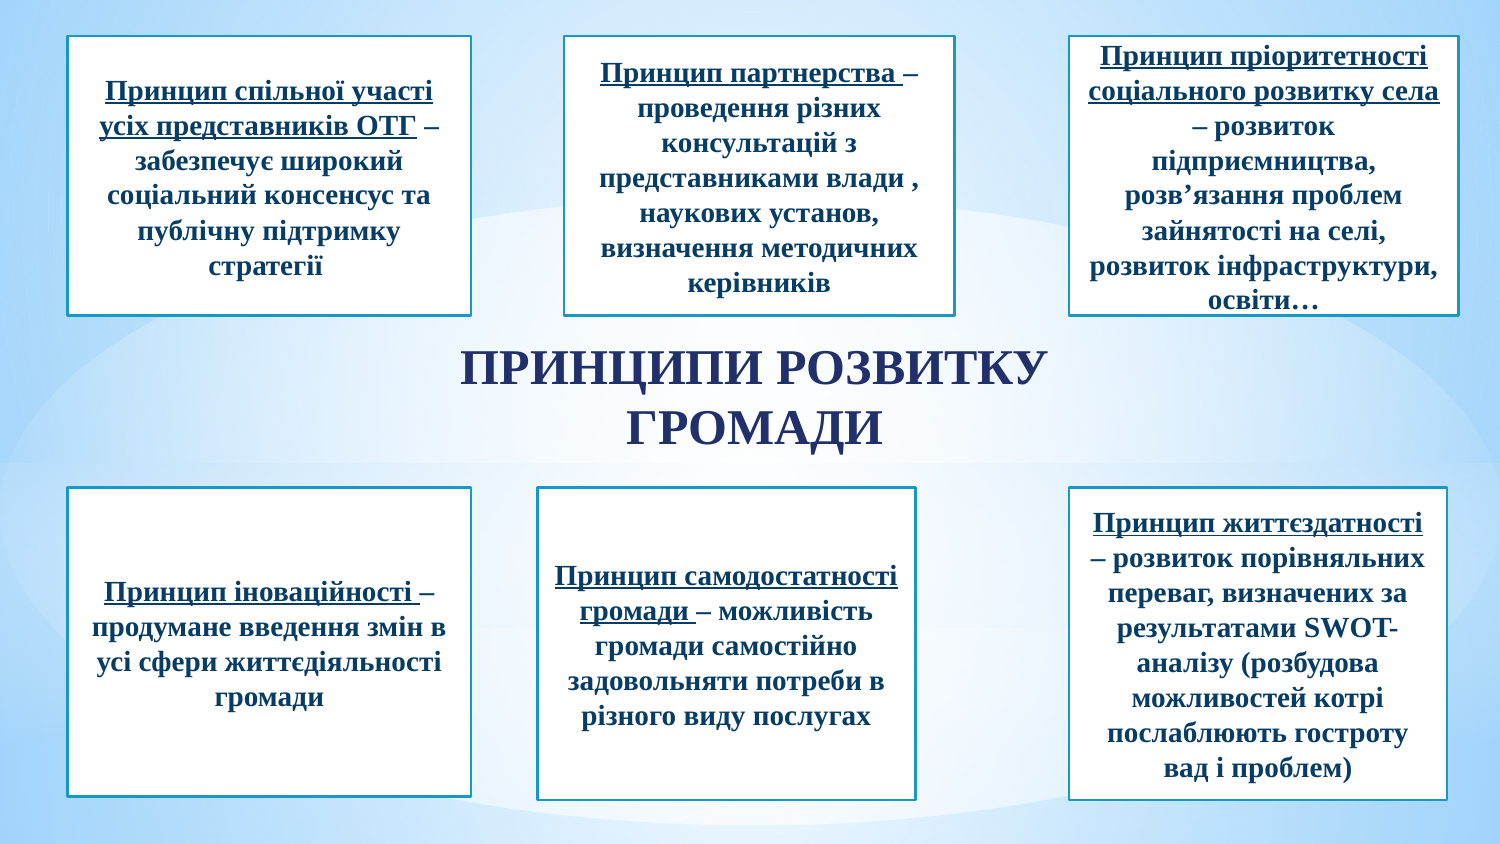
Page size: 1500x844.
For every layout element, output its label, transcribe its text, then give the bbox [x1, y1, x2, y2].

text_box Принцип пріоритетності соціального розвитку села – розвиток підприємництва, розв’язання проблем зайнятості на селі, розвиток інфраструктури, освіти… [1068, 35, 1460, 317]
text_box Принцип партнерства – проведення різних консультацій з представниками влади , наукових установ, визначення методичних керівників [563, 35, 956, 317]
text_box Принцип життєздатності – розвиток порівняльних переваг, визначених за результатами SWOT-аналізу (розбудова можливостей котрі послаблюють гостроту вад і проблем) [1068, 486, 1448, 801]
text_box ПРИНЦИПИ РОЗВИТКУ ГРОМАДИ [353, 327, 1157, 463]
text_box Принцип самодостатності громади – можливість громади самостійно задовольняти потреби в різного виду послугах [536, 486, 917, 801]
text_box Принцип спільної участі усіх представників ОТГ – забезпечує широкий соціальний консенсус та публічну підтримку стратегії [66, 35, 472, 317]
text_box Принцип іноваційності – продумане введення змін в усі сфери життєдіяльності громади [66, 486, 472, 798]
